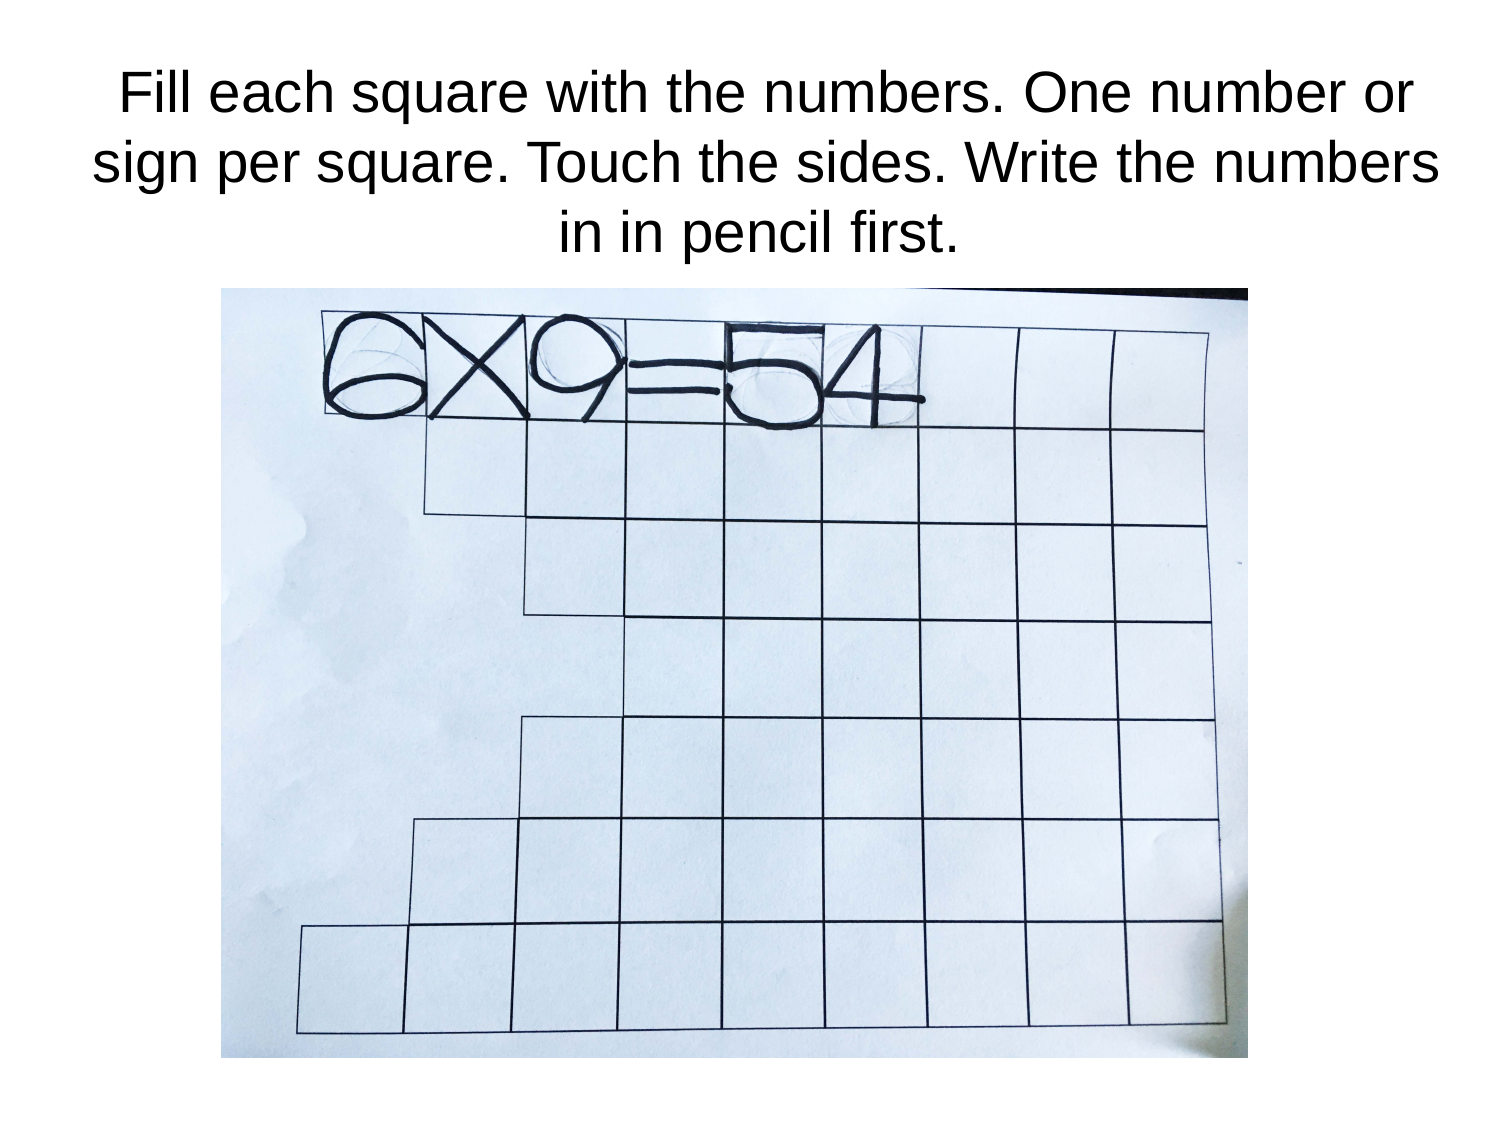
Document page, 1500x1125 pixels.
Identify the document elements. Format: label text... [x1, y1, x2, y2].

picture [221, 287, 1249, 1059]
text_box Fill each square with the numbers. One number or sign per square. Touch the sides. Write the numbers in in pencil first. [65, 46, 1471, 318]
